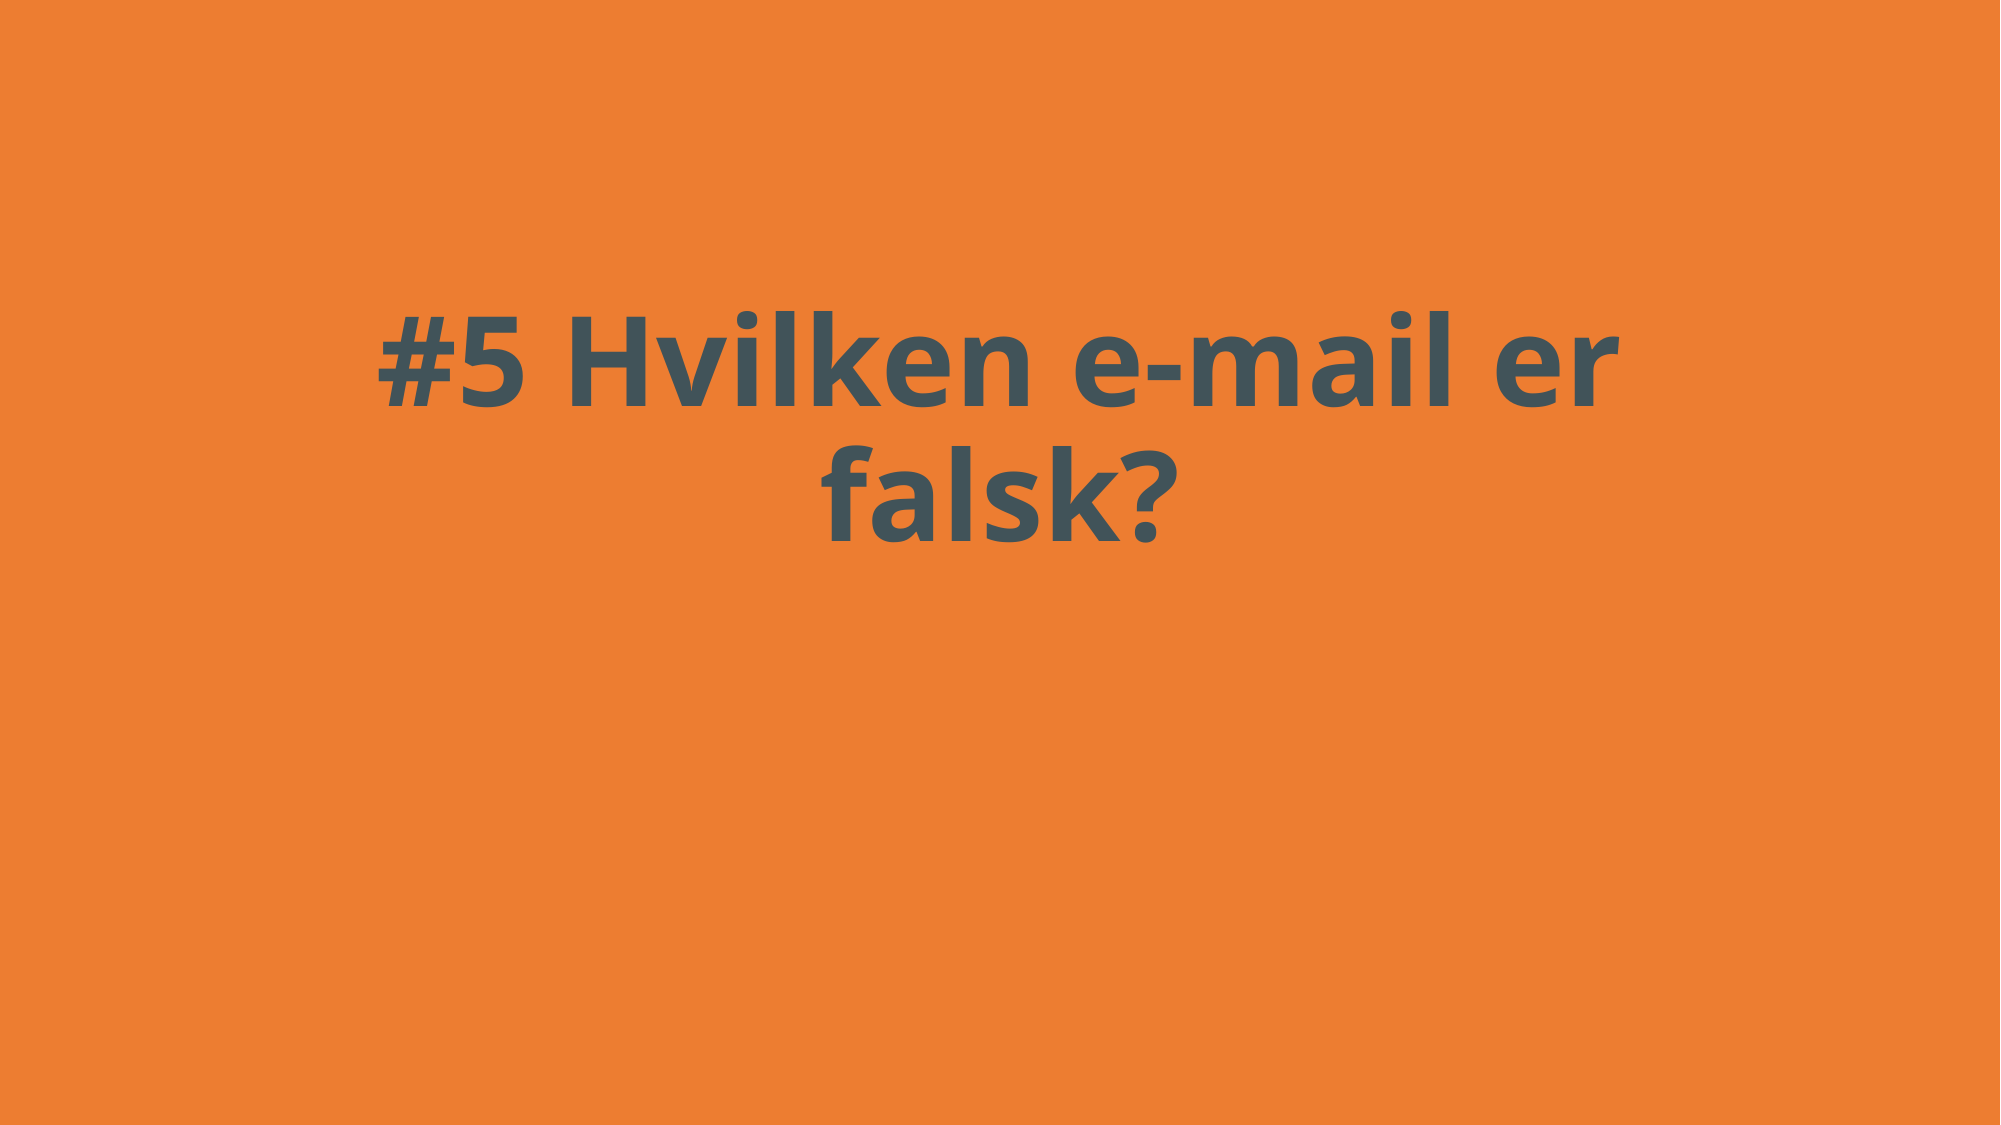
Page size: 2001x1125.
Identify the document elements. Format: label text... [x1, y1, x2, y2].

title #5 Hvilken e-mail er falsk? [249, 184, 1750, 576]
